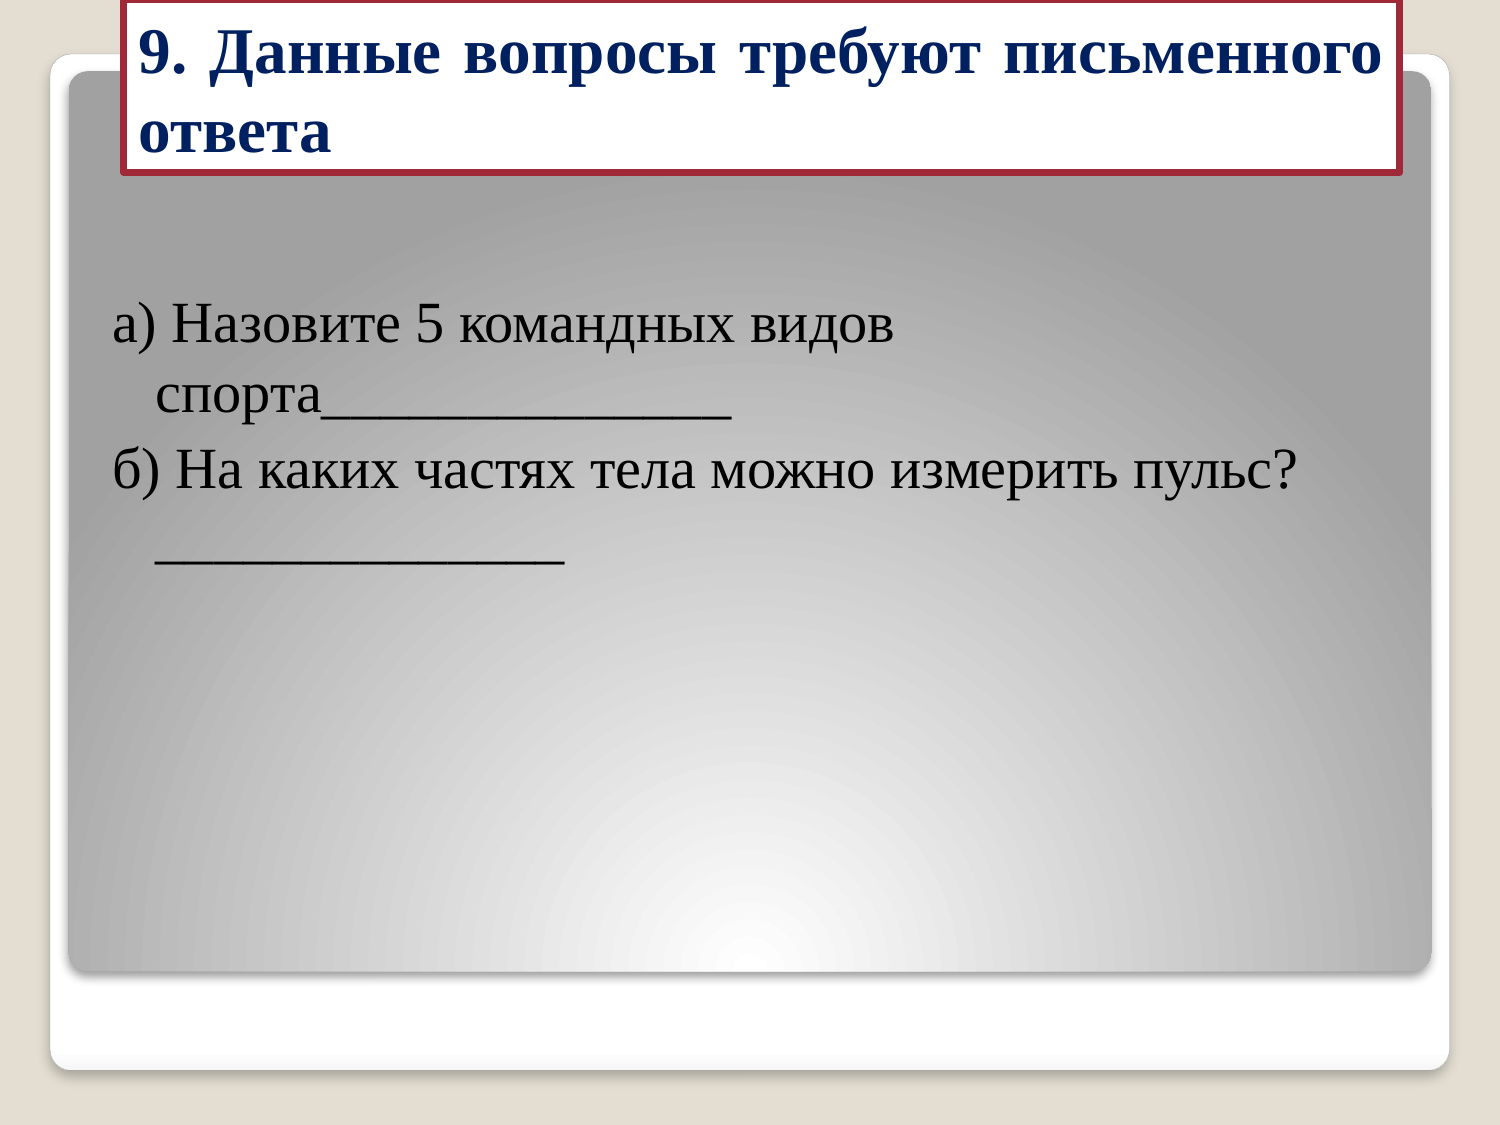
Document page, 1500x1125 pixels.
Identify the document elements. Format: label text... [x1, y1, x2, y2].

list а) Назовите 5 командных видов спорта______________ б) На каких частях тела можно измерить пульс?______________ [82, 269, 1425, 957]
title 9. Данные вопросы требуют письменного ответа [120, 0, 1403, 176]
